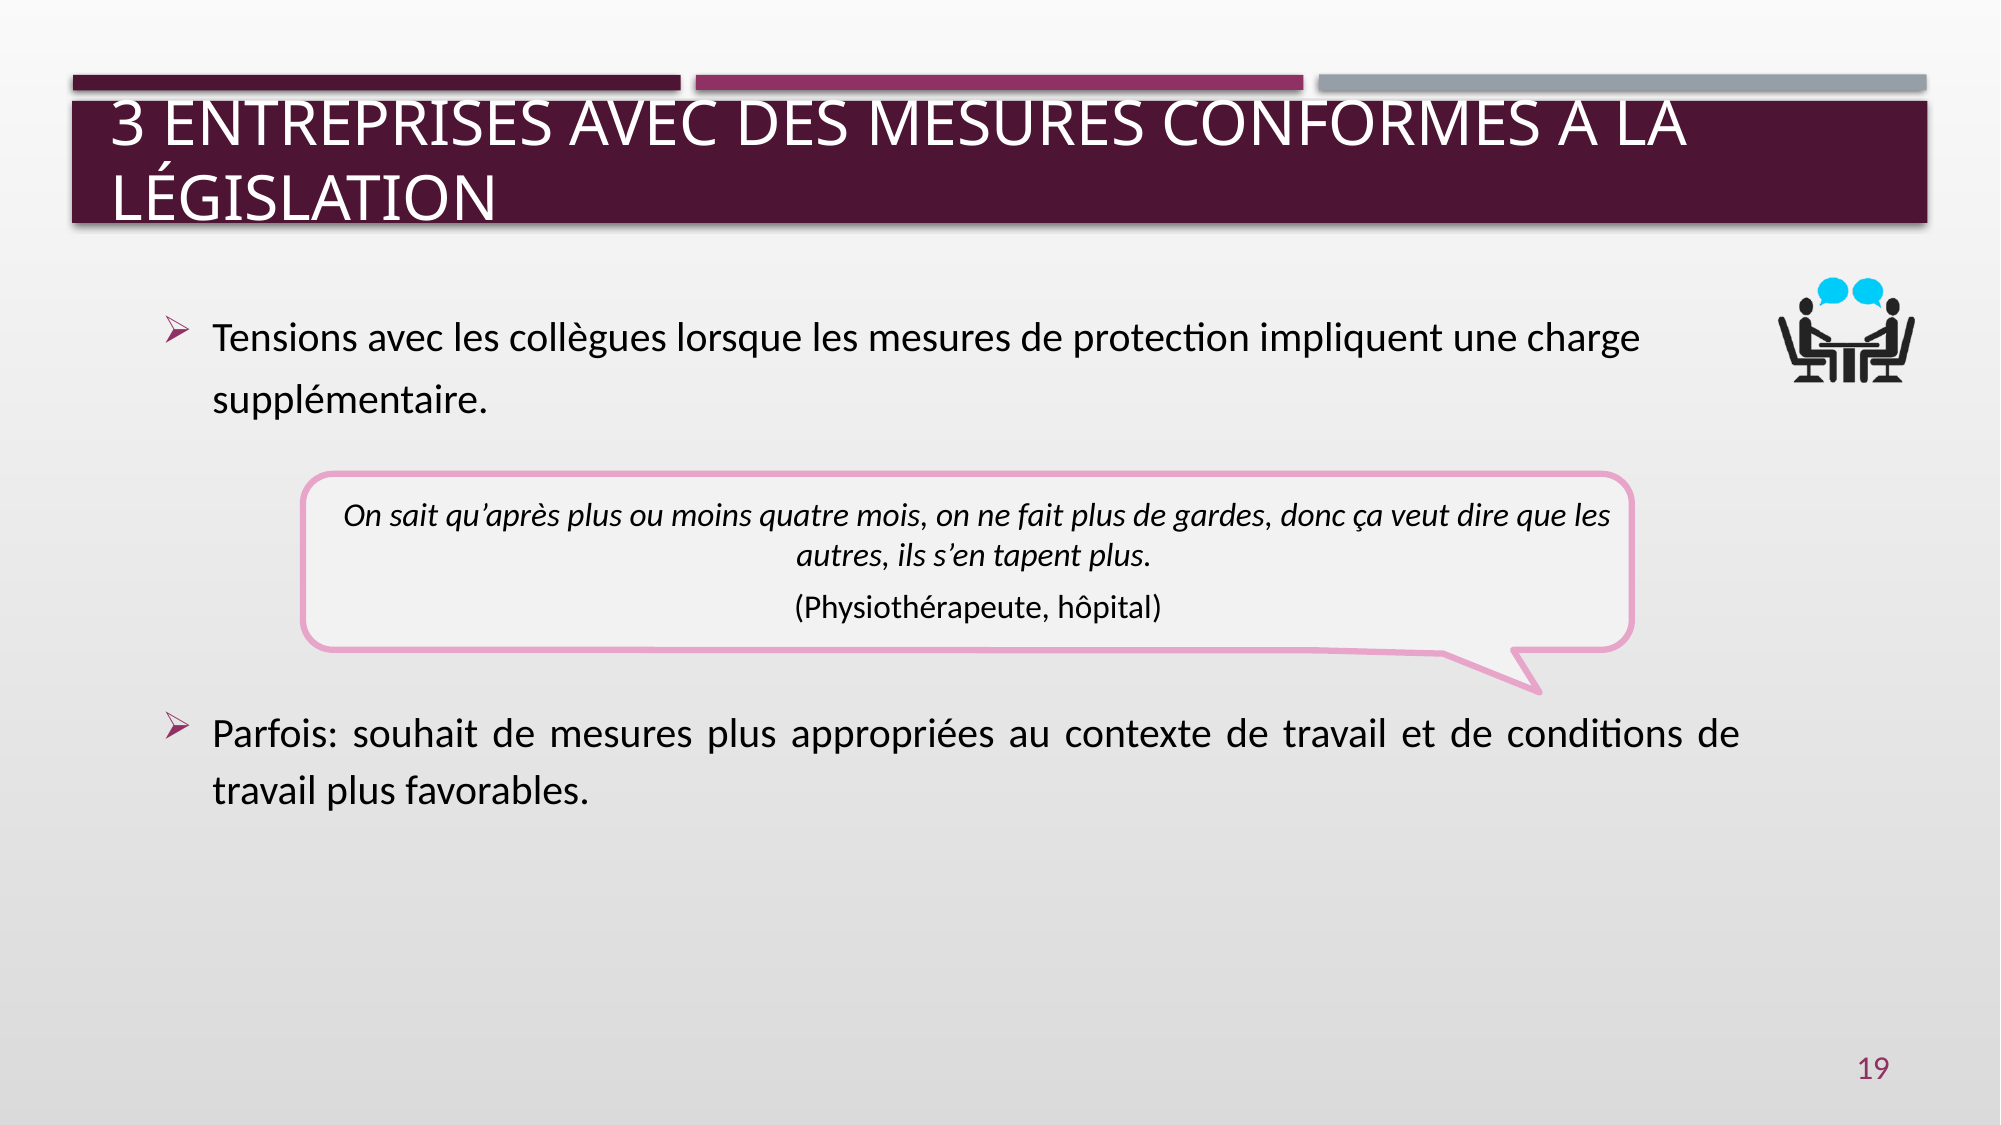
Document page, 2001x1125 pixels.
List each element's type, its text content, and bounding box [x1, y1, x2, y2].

title 3 entreprises avec des mesures conformes a la législation [95, 115, 1905, 202]
slide_number 19 [1732, 1036, 1905, 1097]
list Tensions avec les collègues lorsque les mesures de protection impliquent une charge supplémentaire. Parfois: souhait de mesures plus appropriées au contexte de travail et de conditions de travail plus favorables. [94, 290, 1756, 1096]
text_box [302, 473, 1633, 693]
picture [1762, 268, 1929, 394]
